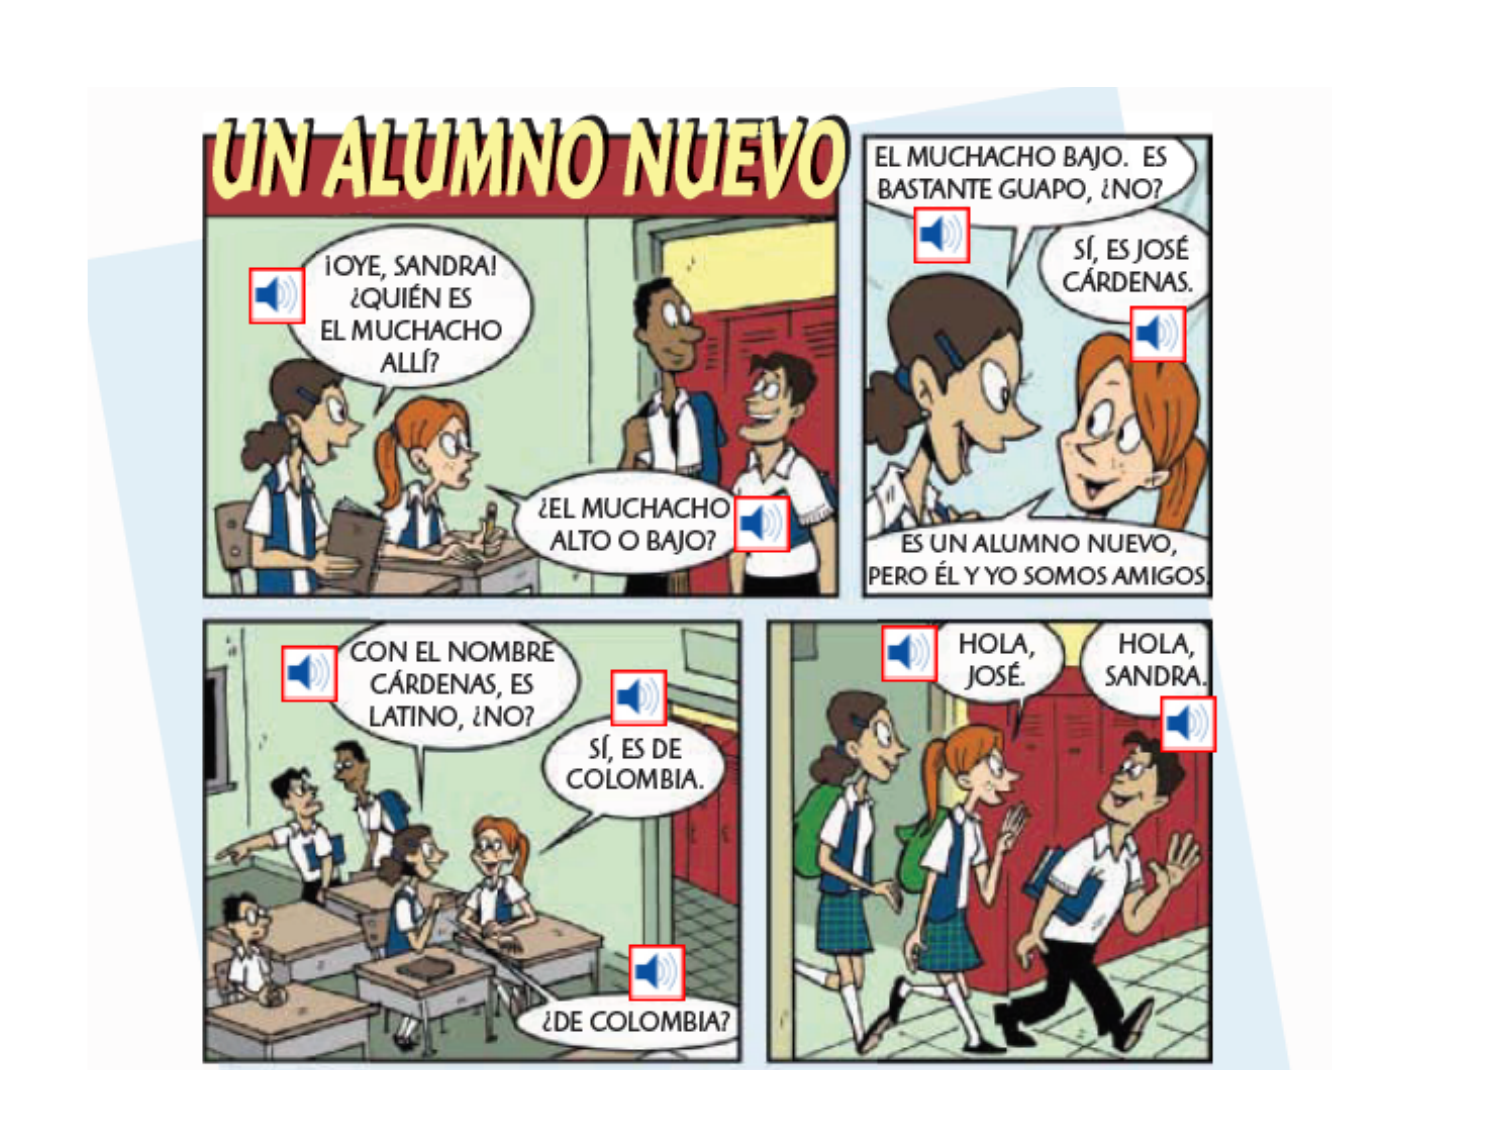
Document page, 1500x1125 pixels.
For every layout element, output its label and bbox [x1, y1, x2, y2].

picture [87, 87, 1332, 1071]
